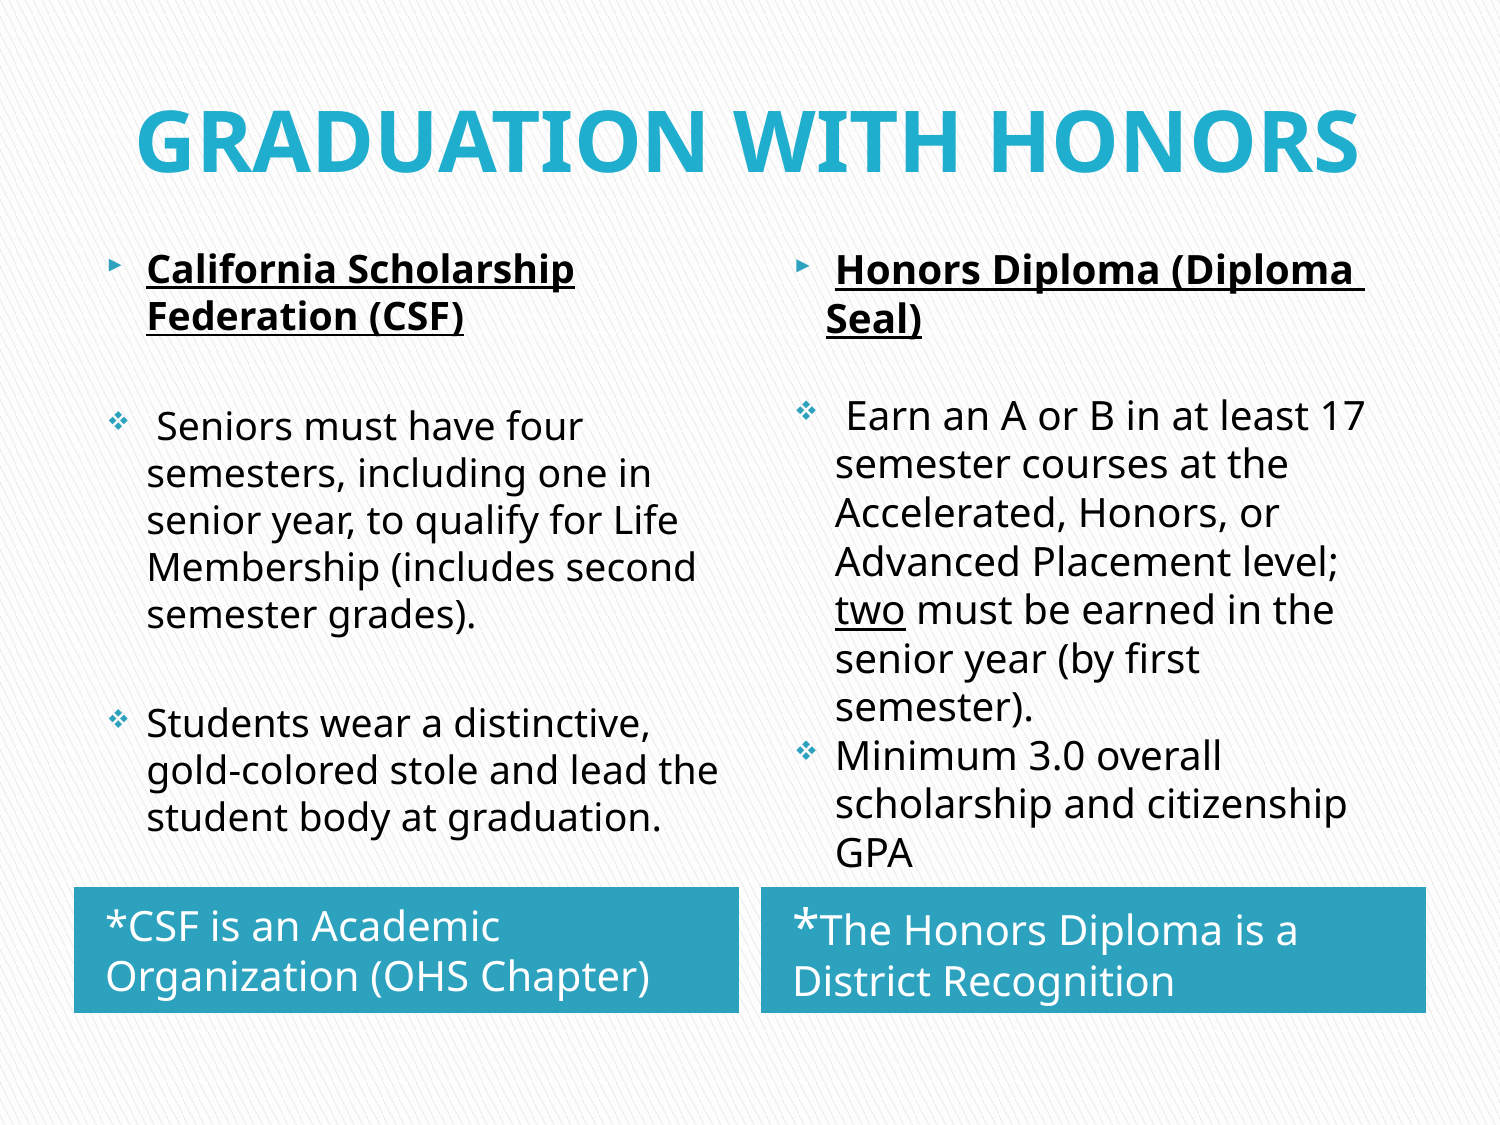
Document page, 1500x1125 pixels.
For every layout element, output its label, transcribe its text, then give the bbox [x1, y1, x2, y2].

title GRADUATION WITH HONORS [75, 44, 1425, 233]
list Honors Diploma (Diploma Seal) Earn an A or B in at least 17 semester courses at the Accelerated, Honors, or Advanced Placement level; two must be earned in the senior year (by first semester). Minimum 3.0 overall scholarship and citizenship GPA [761, 236, 1425, 884]
list California Scholarship Federation (CSF) Seniors must have four semesters, including one in senior year, to qualify for Life Membership (includes second semester grades). Students wear a distinctive, gold-colored stole and lead the student body at graduation. [75, 236, 738, 884]
list *The Honors Diploma is a District Recognition [761, 887, 1426, 1013]
list *CSF is an Academic Organization (OHS Chapter) [74, 887, 739, 1013]
